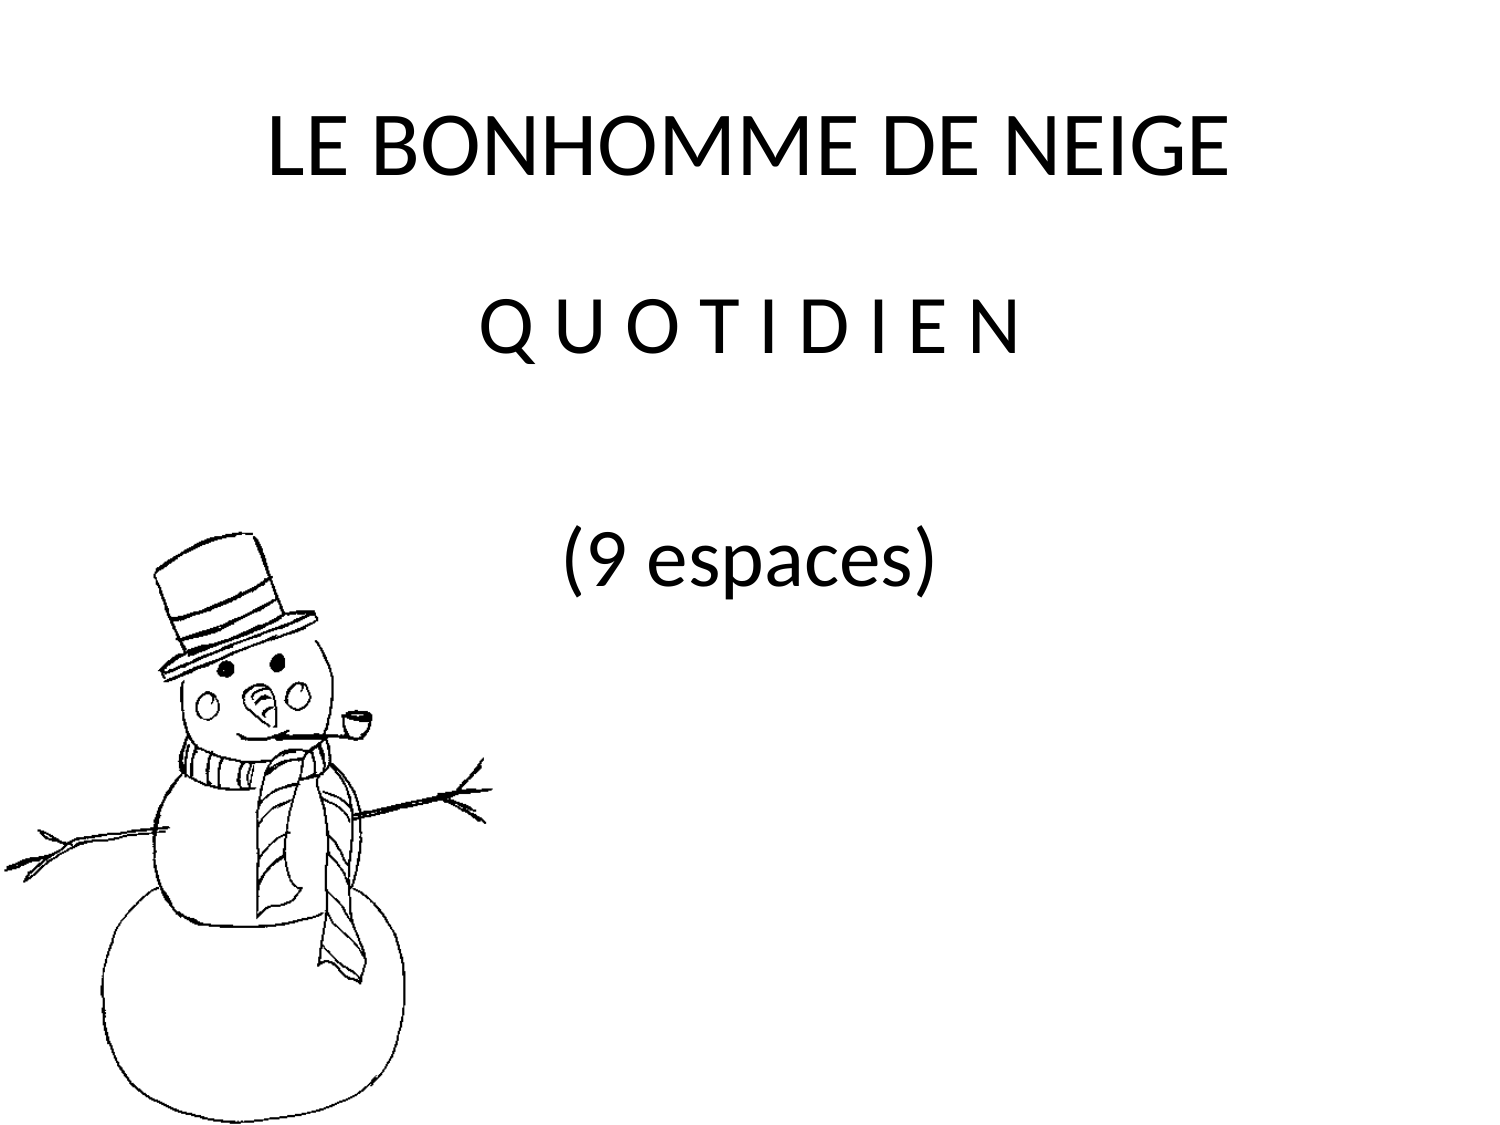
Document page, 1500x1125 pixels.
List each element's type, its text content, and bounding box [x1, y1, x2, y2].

list Q U O T I D I E N (9 espaces) [75, 262, 1425, 1005]
picture [0, 524, 496, 1125]
title LE BONHOMME DE NEIGE [75, 45, 1425, 233]
